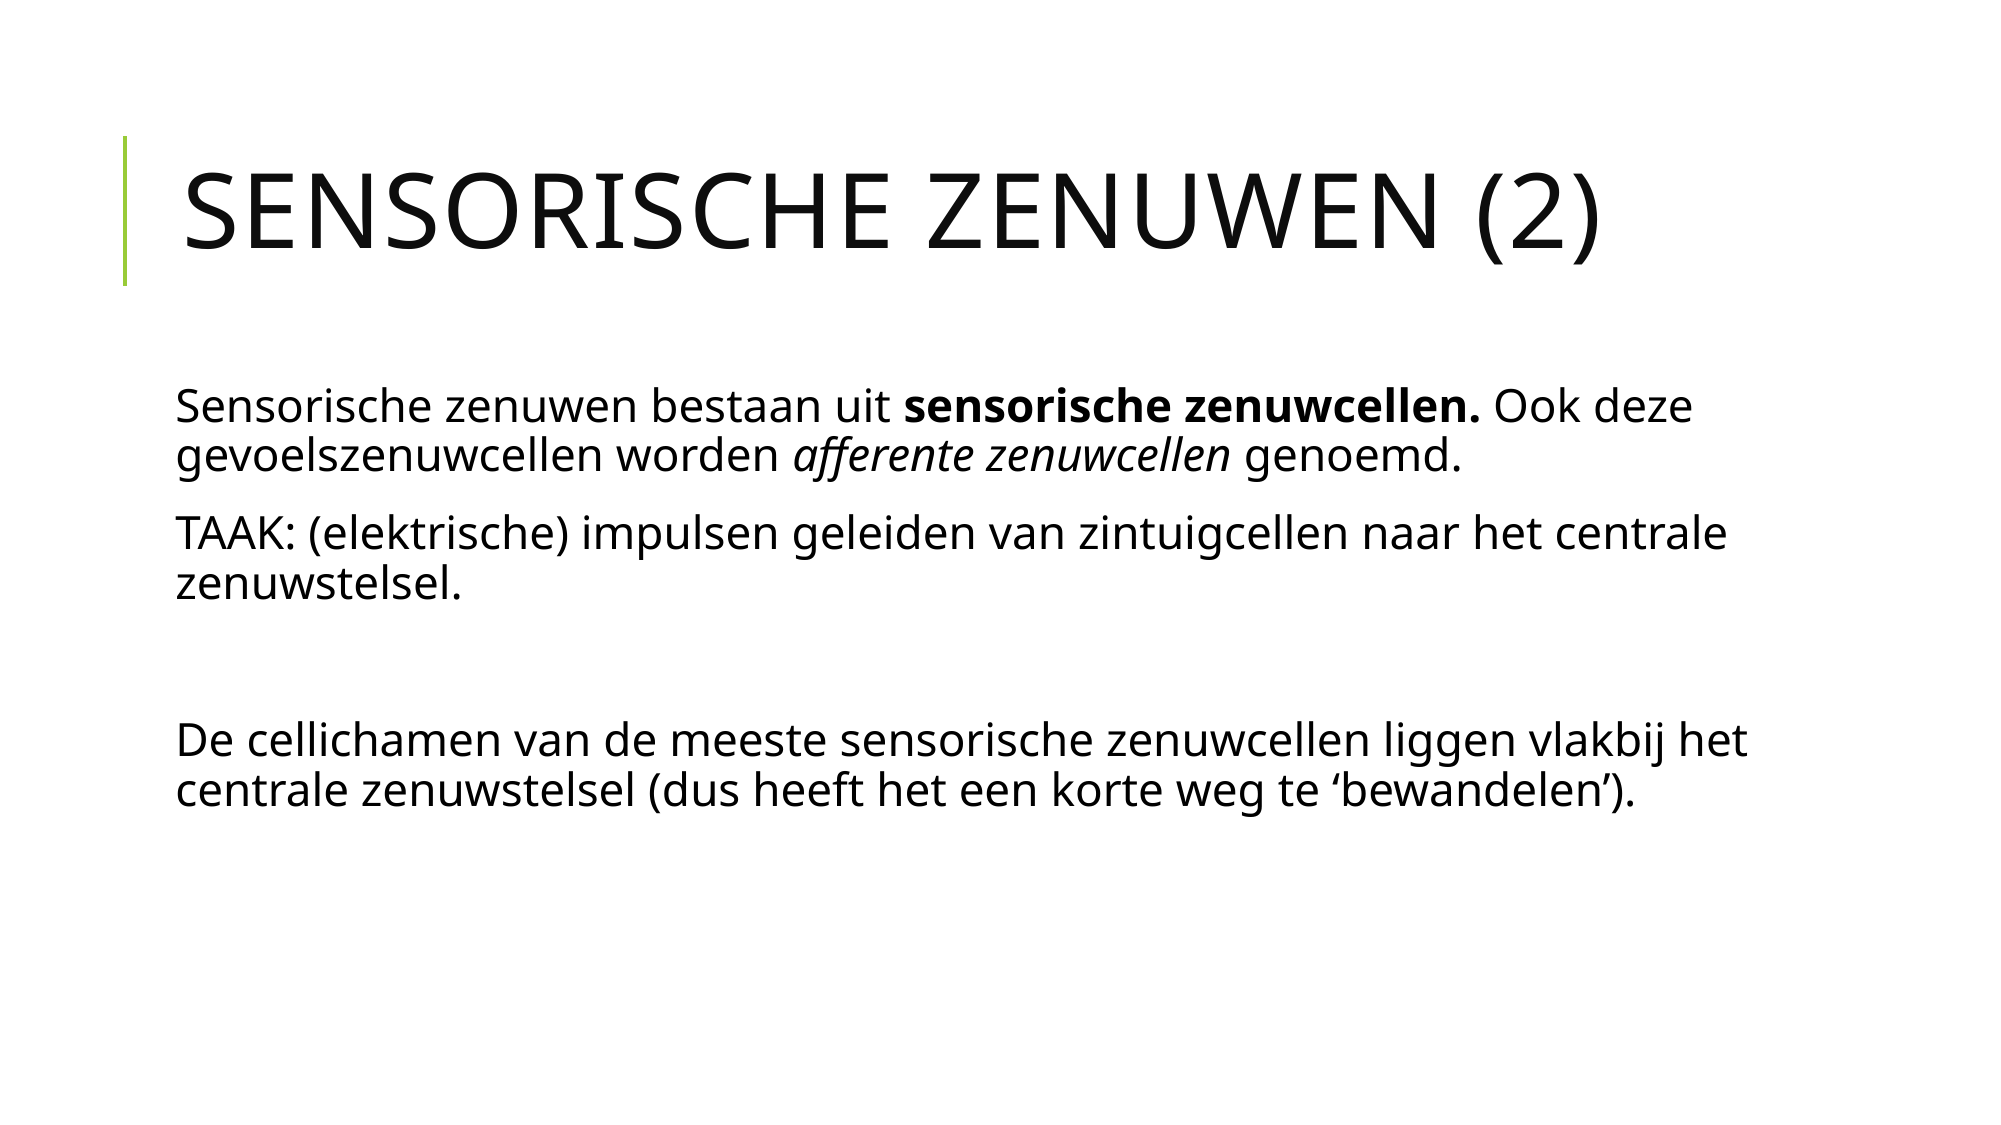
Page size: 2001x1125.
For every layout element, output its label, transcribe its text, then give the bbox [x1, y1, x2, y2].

title Sensorische zenuwen (2) [168, 96, 1763, 342]
list Sensorische zenuwen bestaan uit sensorische zenuwcellen. Ook deze gevoelszenuwcellen worden afferente zenuwcellen genoemd. TAAK: (elektrische) impulsen geleiden van zintuigcellen naar het centrale zenuwstelsel. De cellichamen van de meeste sensorische zenuwcellen liggen vlakbij het centrale zenuwstelsel (dus heeft het een korte weg te ‘bewandelen’). [168, 375, 1763, 1035]
